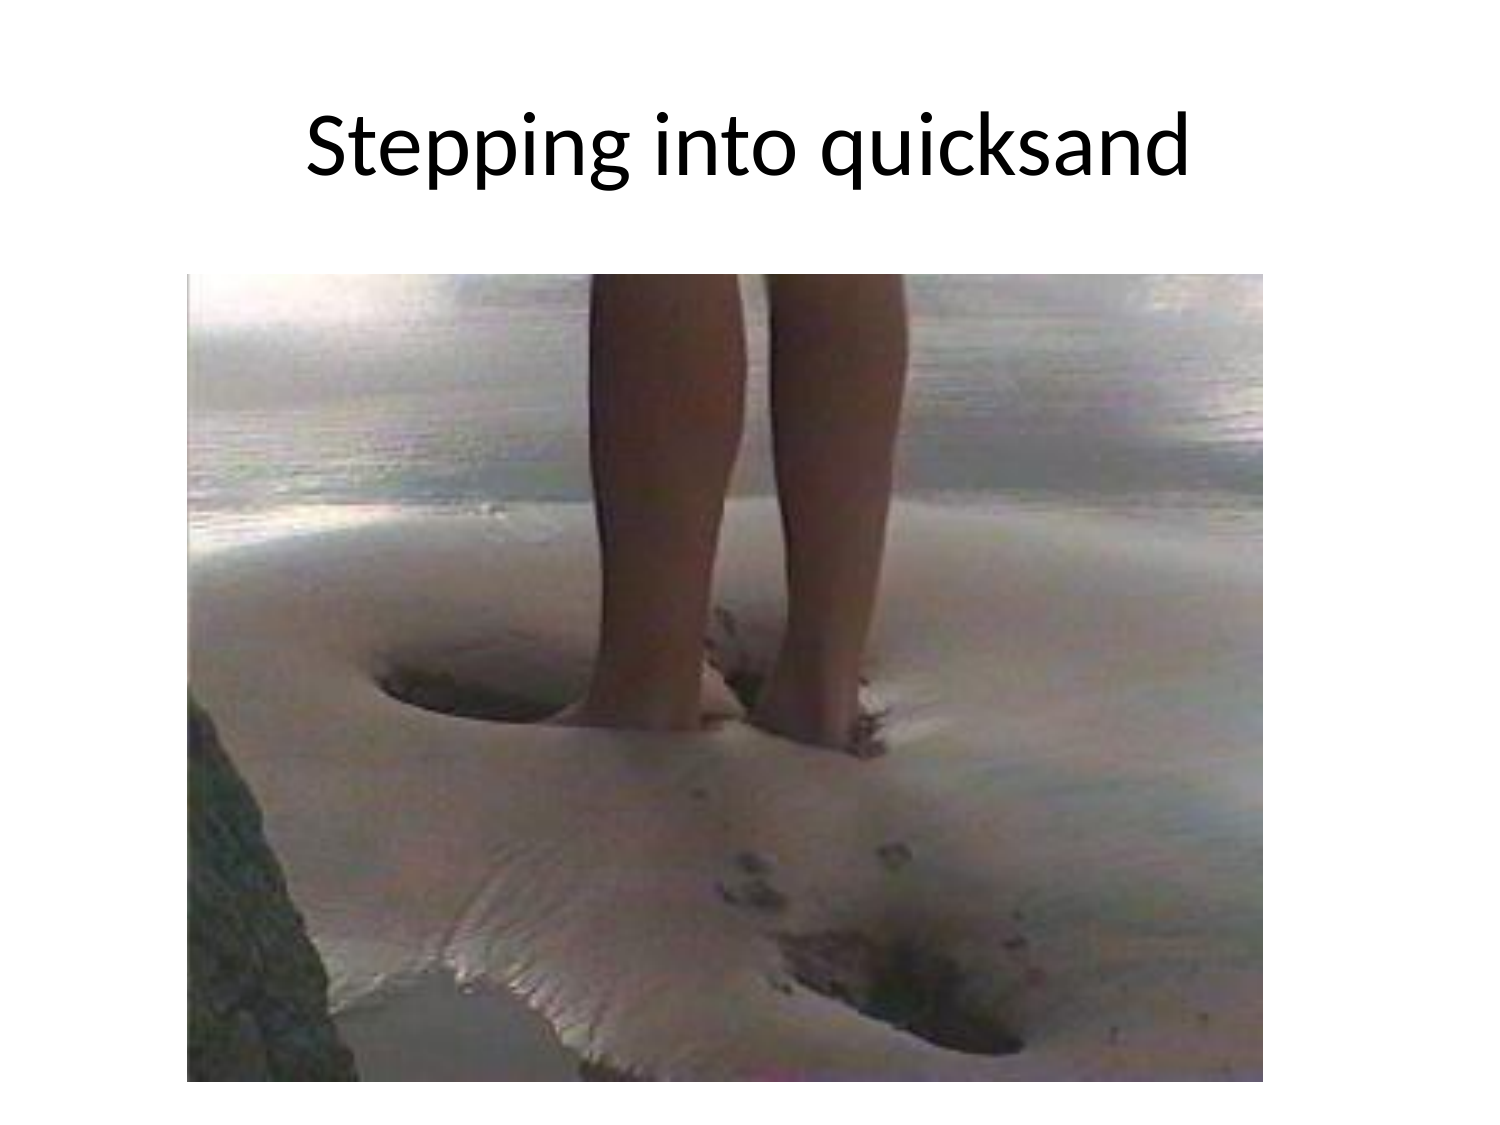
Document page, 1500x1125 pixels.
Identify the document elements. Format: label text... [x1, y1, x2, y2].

title Stepping into quicksand [75, 45, 1425, 233]
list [187, 274, 1263, 1082]
